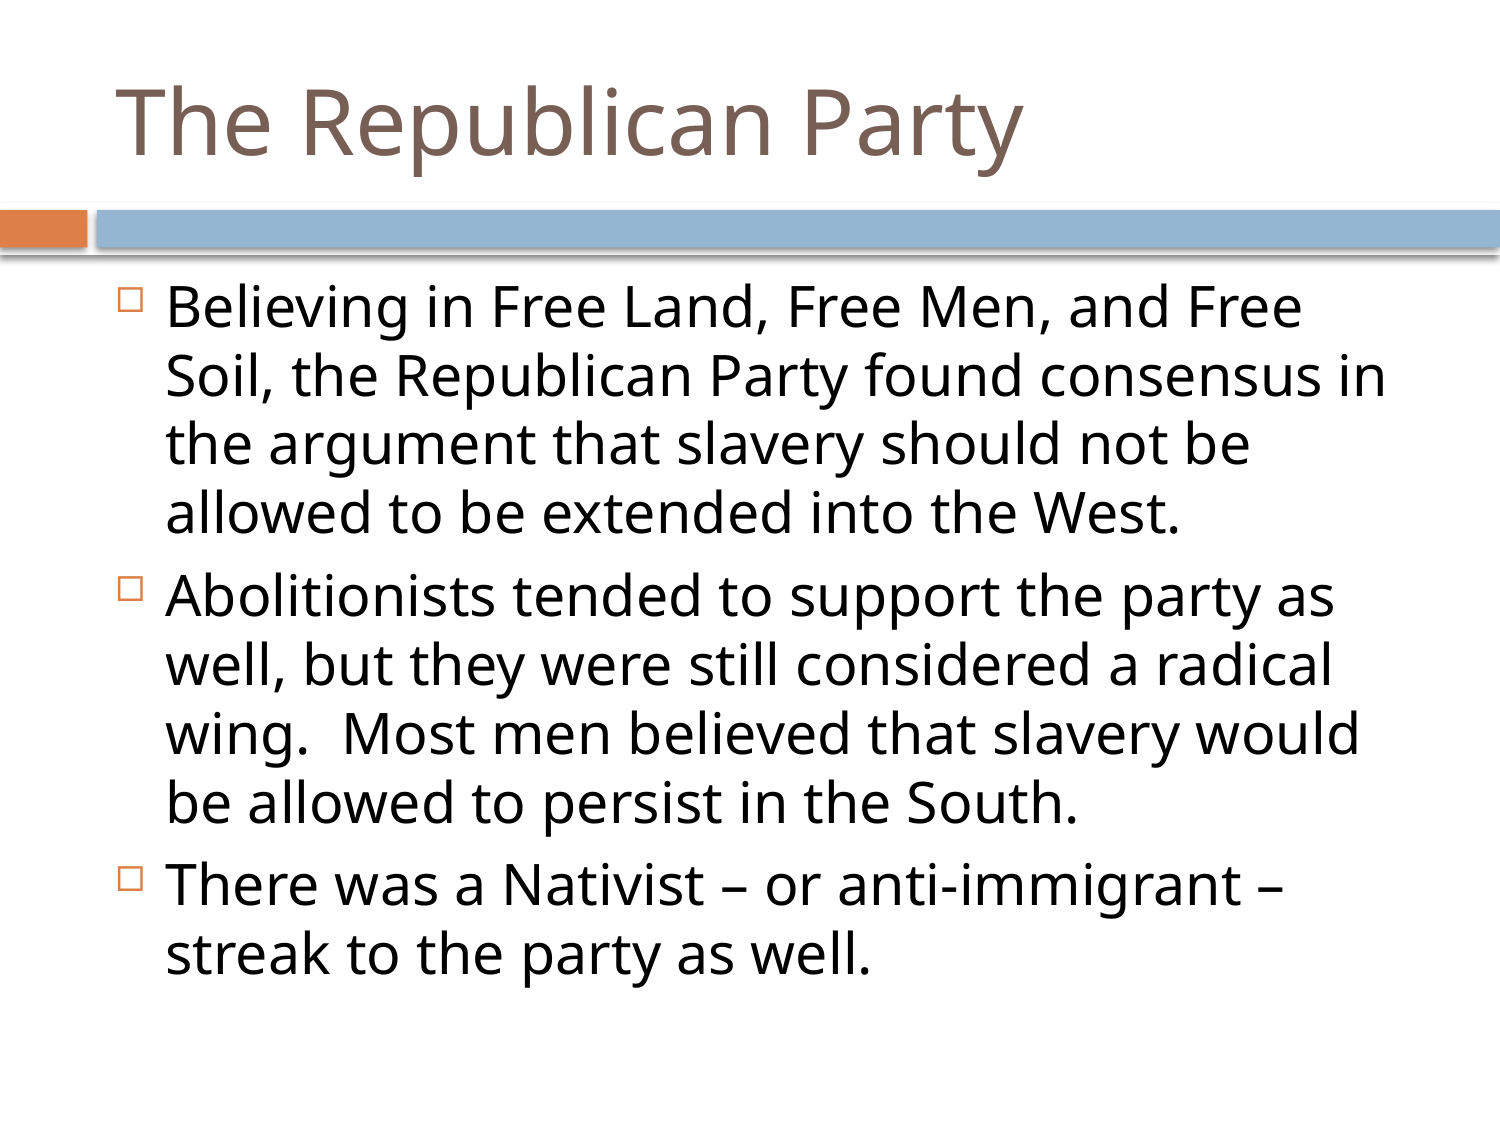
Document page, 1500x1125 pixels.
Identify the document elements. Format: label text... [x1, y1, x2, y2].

list Believing in Free Land, Free Men, and Free Soil, the Republican Party found consensus in the argument that slavery should not be allowed to be extended into the West. Abolitionists tended to support the party as well, but they were still considered a radical wing. Most men believed that slavery would be allowed to persist in the South. There was a Nativist – or anti-immigrant – streak to the party as well. [100, 262, 1438, 1000]
title The Republican Party [100, 37, 1438, 200]
